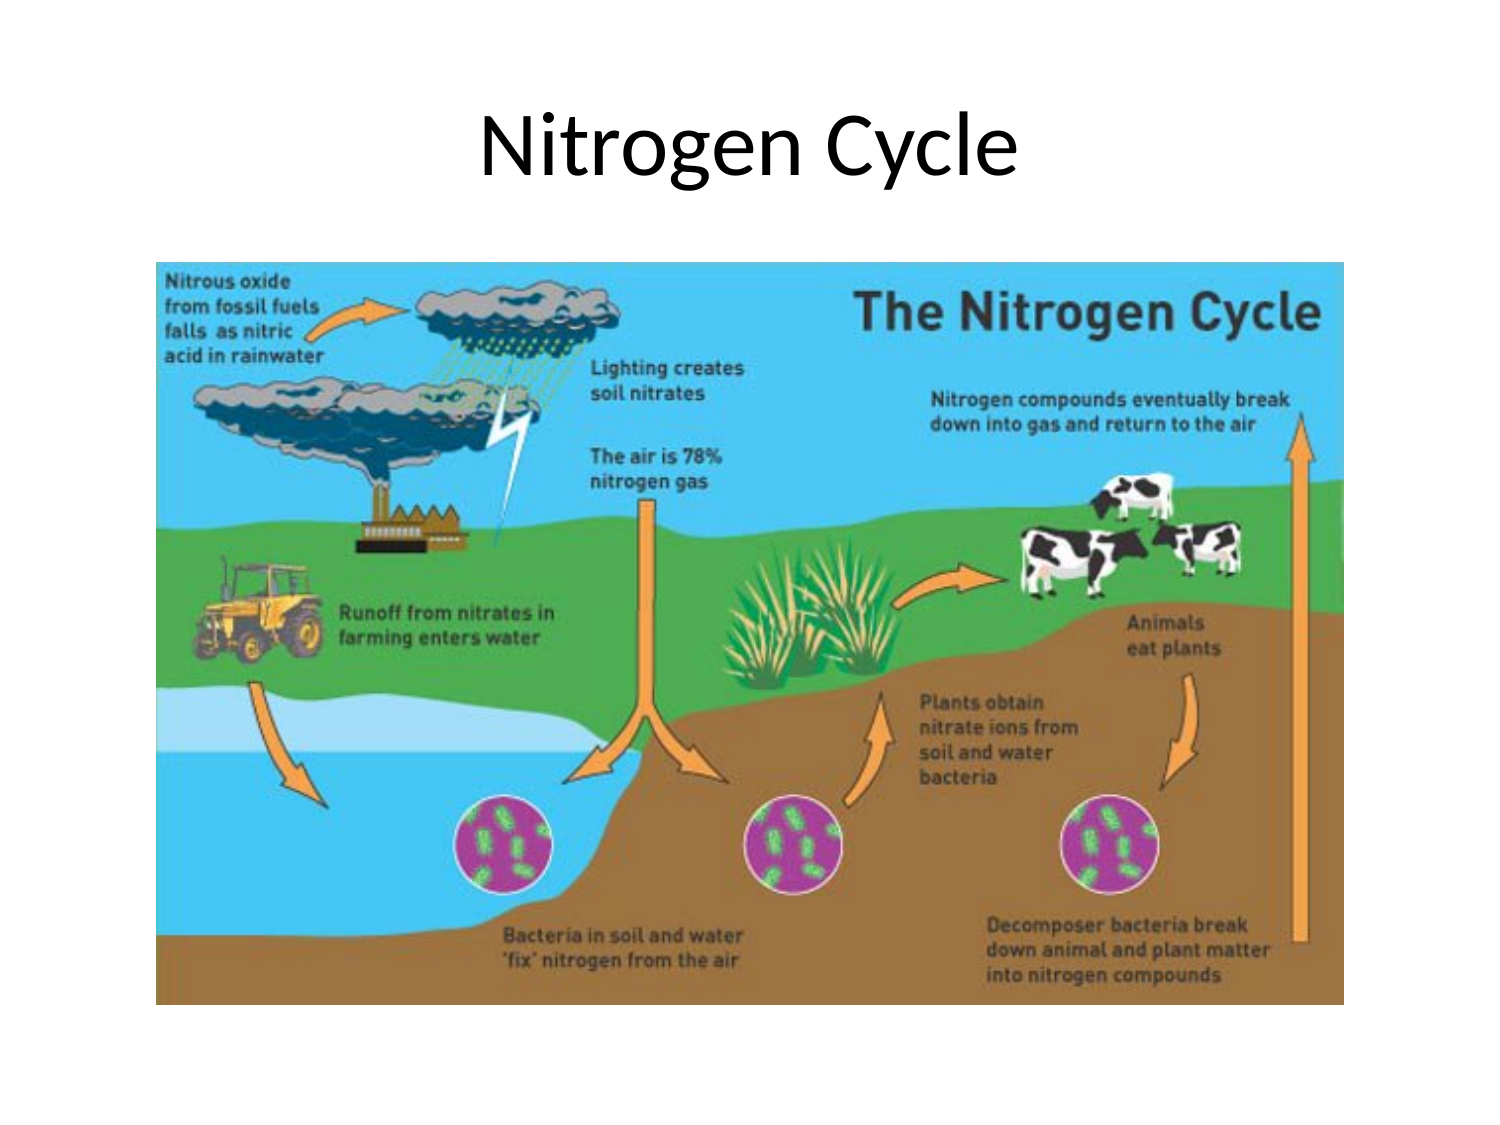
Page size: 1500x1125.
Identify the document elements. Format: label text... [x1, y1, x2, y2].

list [74, 262, 1426, 1006]
title Nitrogen Cycle [75, 45, 1425, 233]
